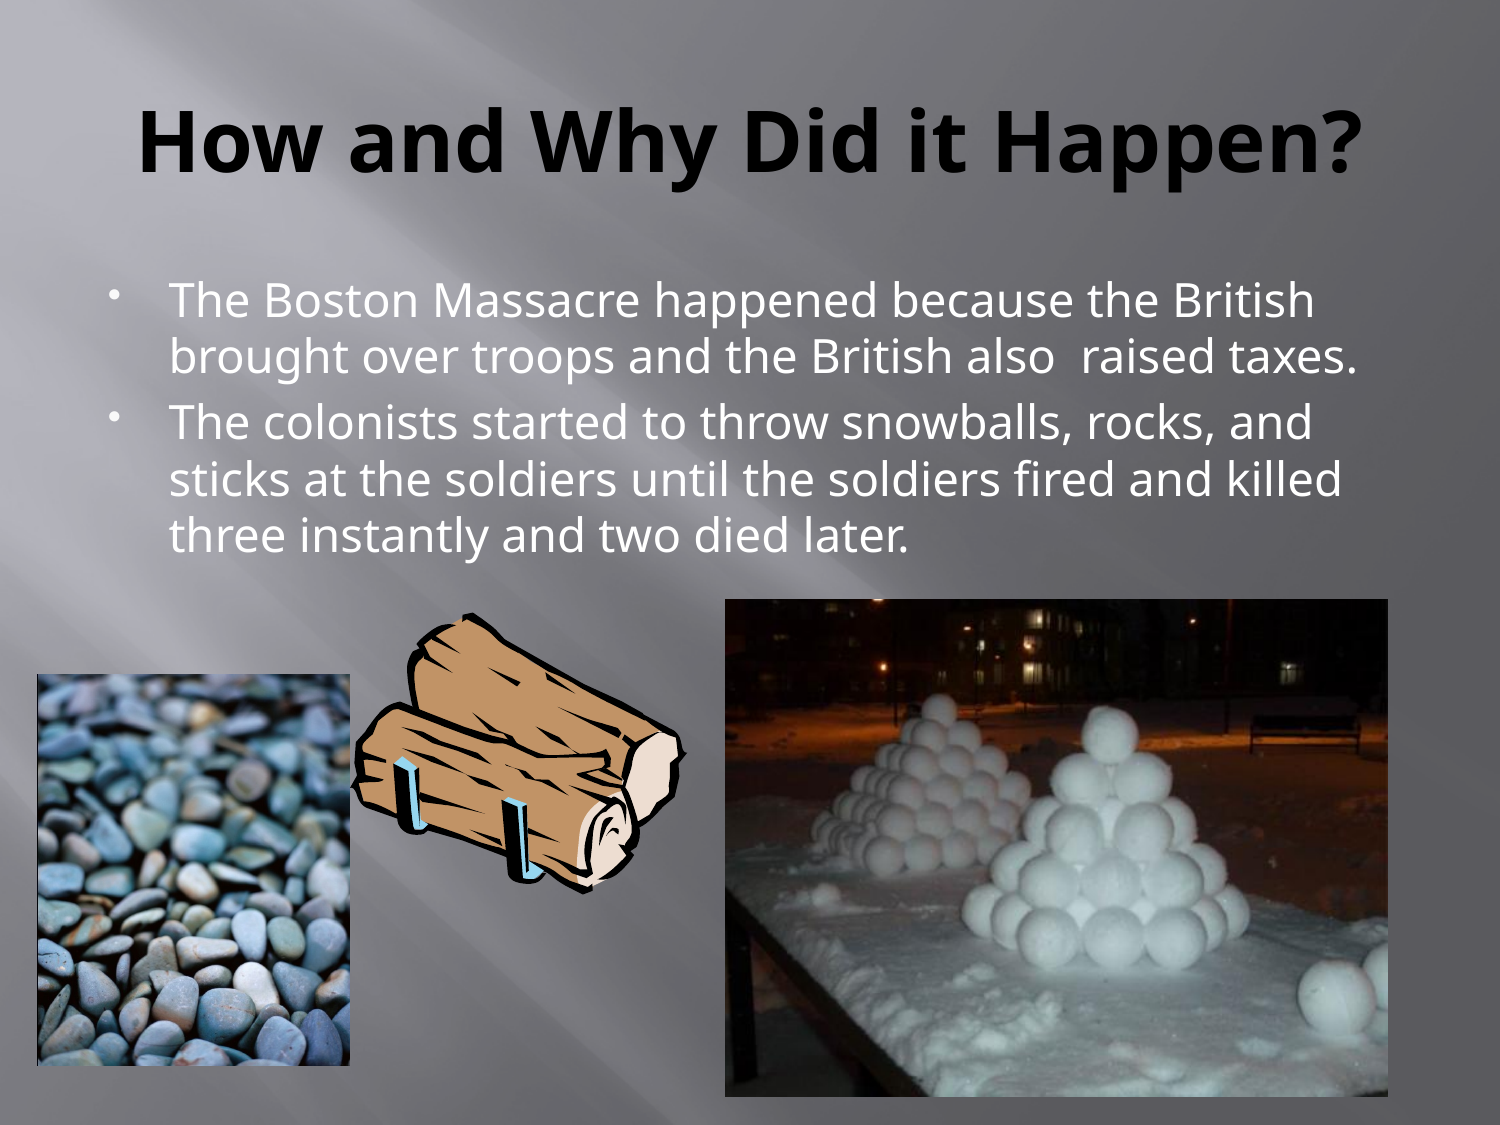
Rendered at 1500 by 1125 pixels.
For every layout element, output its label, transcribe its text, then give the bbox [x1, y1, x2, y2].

list The Boston Massacre happened because the British brought over troops and the British also raised taxes. The colonists started to throw snowballs, rocks, and sticks at the soldiers until the soldiers fired and killed three instantly and two died later. [75, 262, 1425, 613]
title How and Why Did it Happen? [75, 45, 1425, 233]
picture [724, 599, 1388, 1098]
picture [37, 612, 688, 1066]
